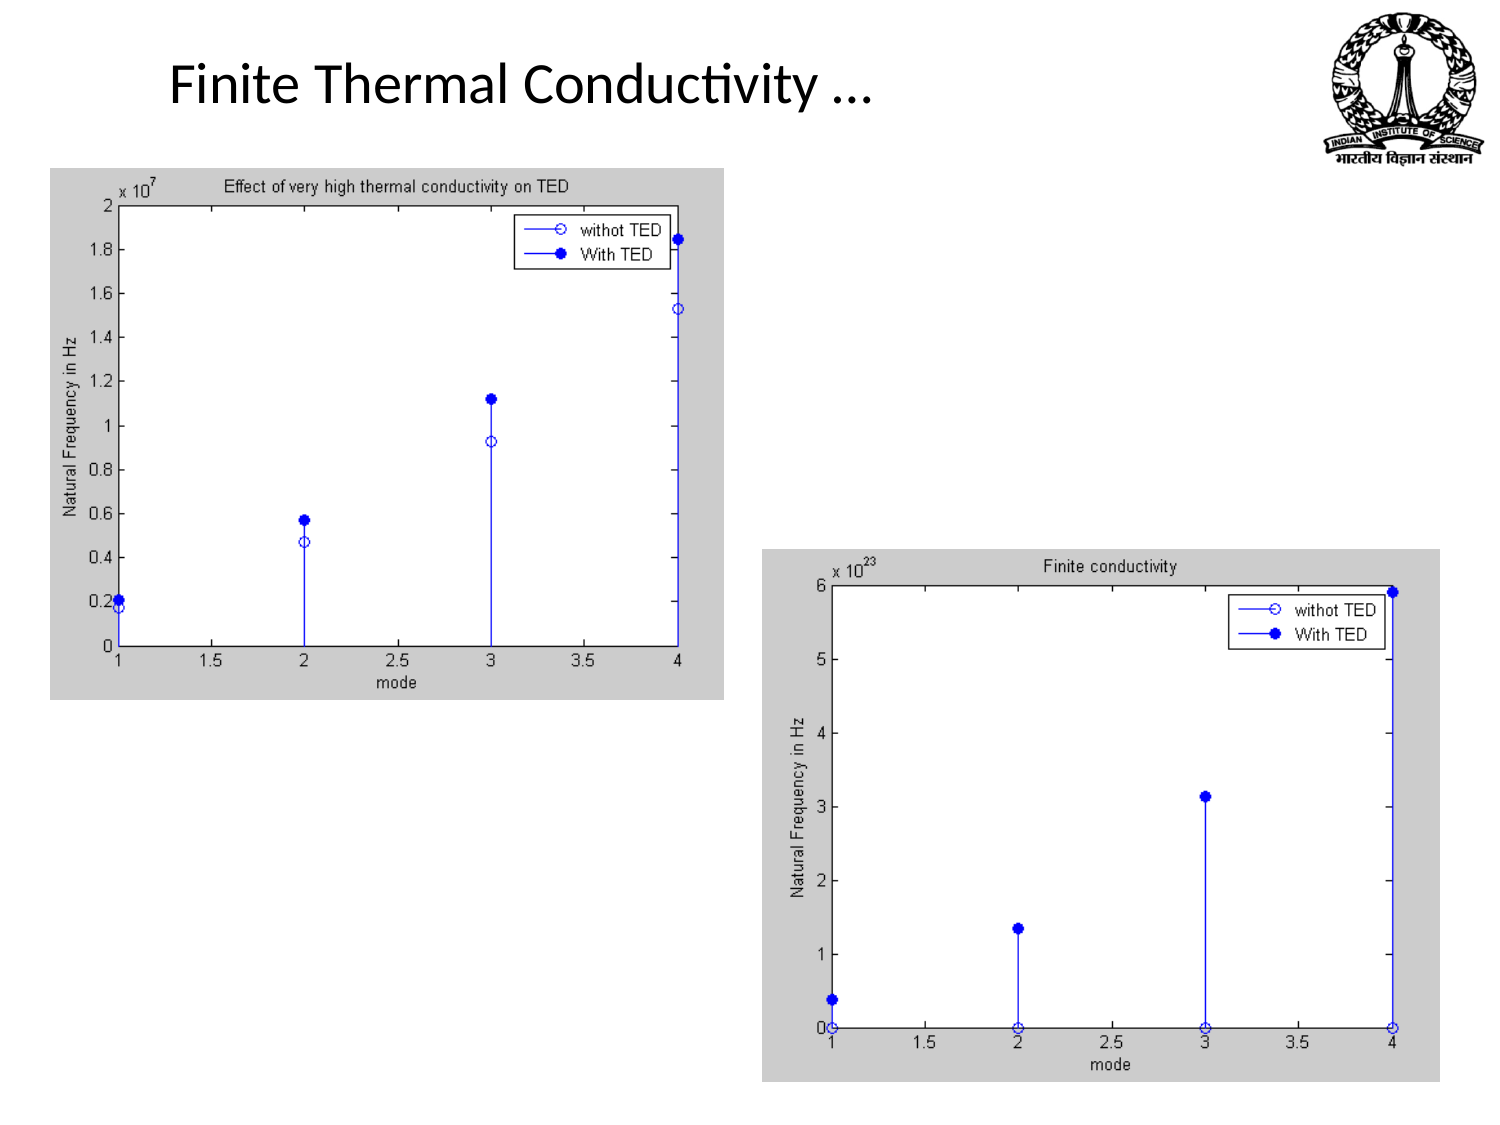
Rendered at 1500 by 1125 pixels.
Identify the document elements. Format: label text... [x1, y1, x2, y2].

picture [762, 549, 1440, 1082]
picture [1311, 0, 1500, 178]
picture [49, 168, 724, 701]
text_box Finite Thermal Conductivity … [154, 37, 888, 123]
